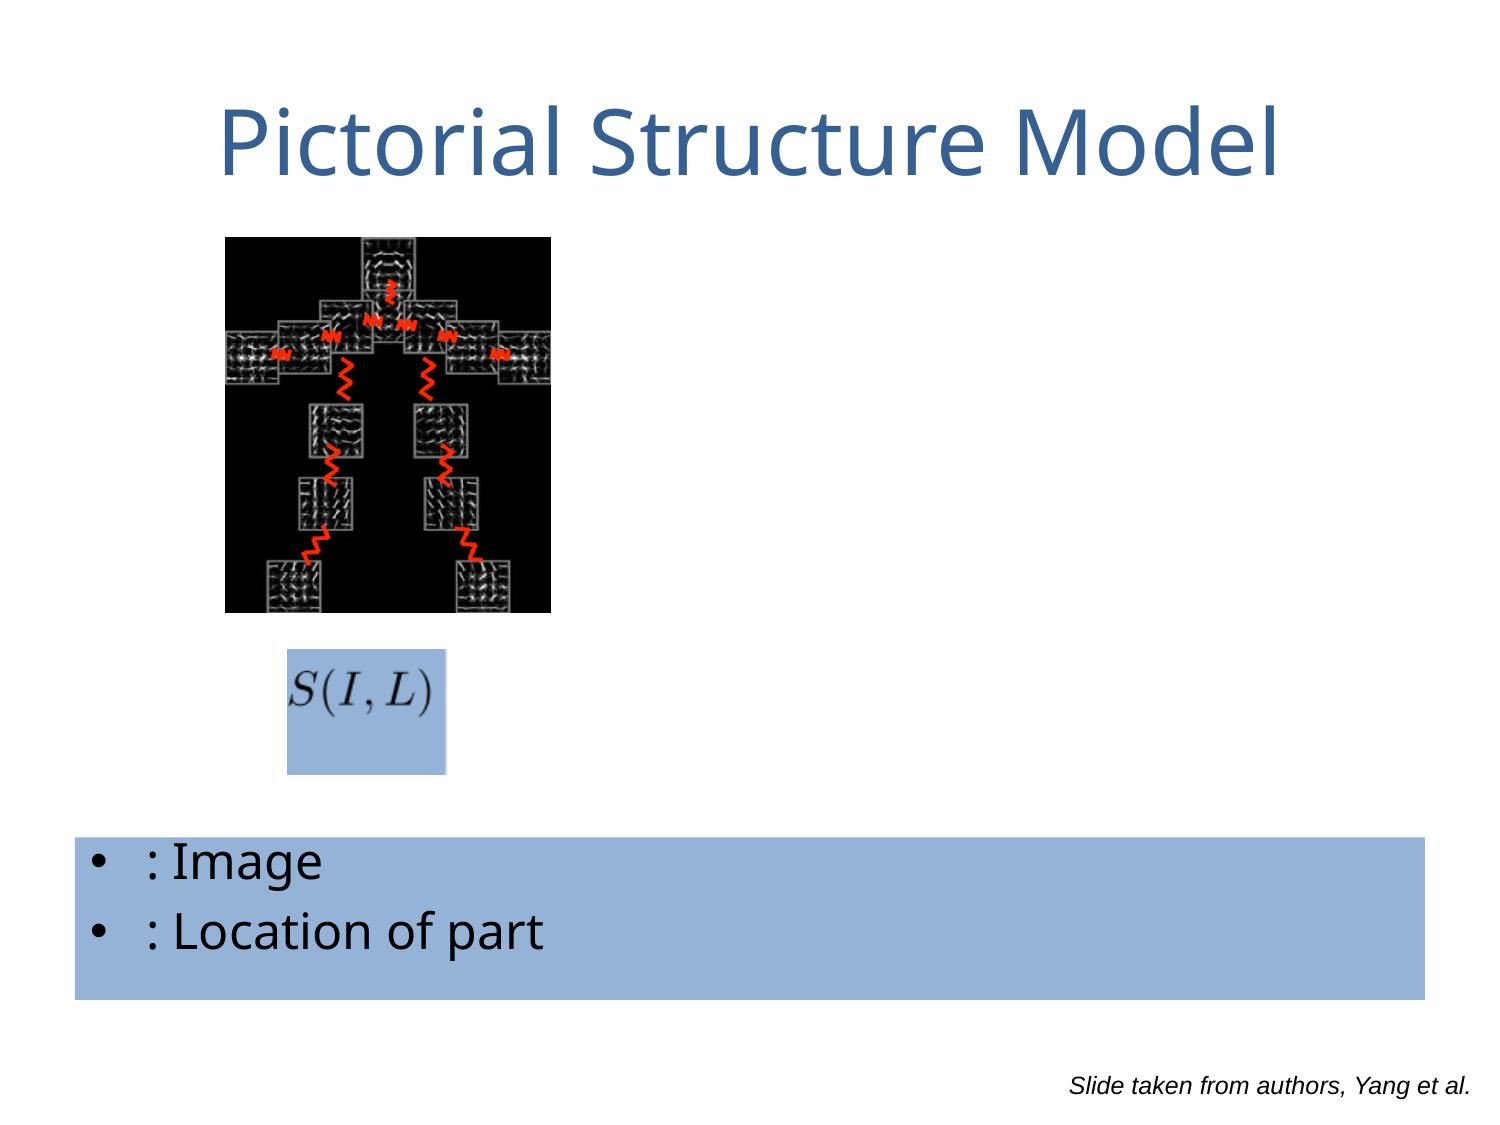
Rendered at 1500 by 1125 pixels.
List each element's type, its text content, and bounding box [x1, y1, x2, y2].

picture [287, 649, 448, 776]
title Pictorial Structure Model [75, 45, 1425, 233]
text_box [73, 835, 1427, 1002]
text_box Slide taken from authors, Yang et al. [687, 1062, 1488, 1108]
picture [224, 237, 551, 613]
